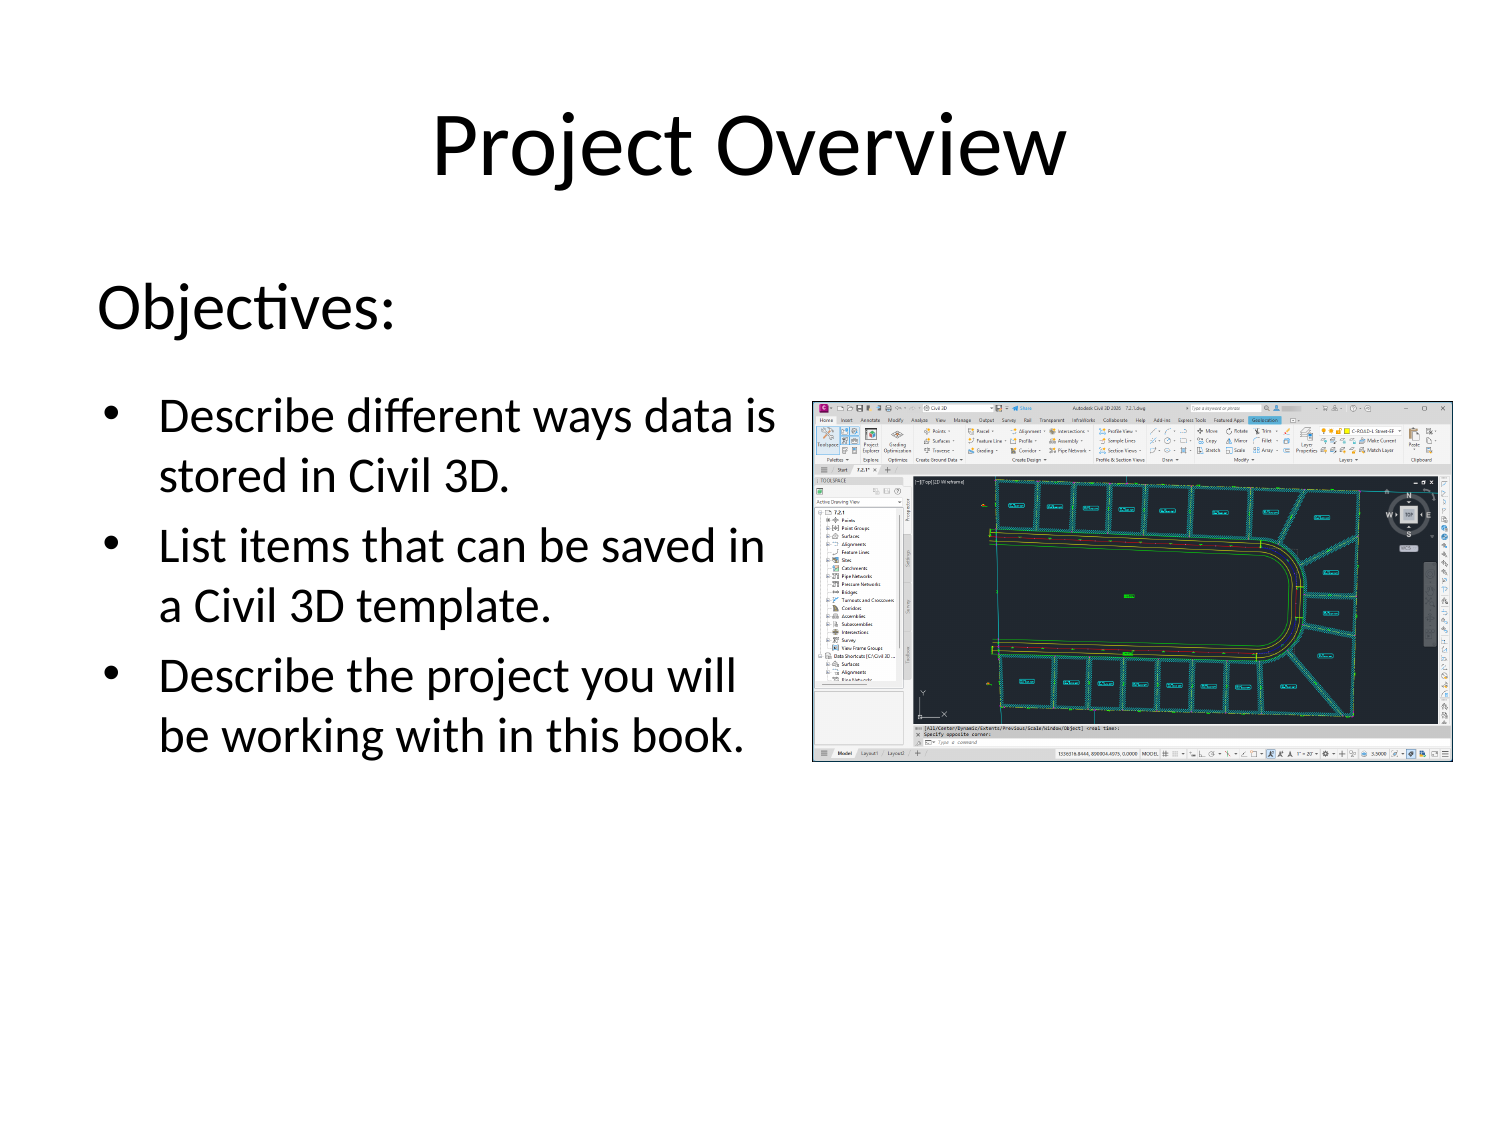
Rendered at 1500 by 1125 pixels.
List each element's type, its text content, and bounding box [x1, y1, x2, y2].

text_box Objectives: [37, 237, 413, 350]
picture [812, 400, 1453, 762]
title Project Overview [75, 45, 1425, 233]
list Describe different ways data is stored in Civil 3D. List items that can be saved in a Civil 3D template. Describe the project you will be working with in this book. [87, 375, 813, 1075]
